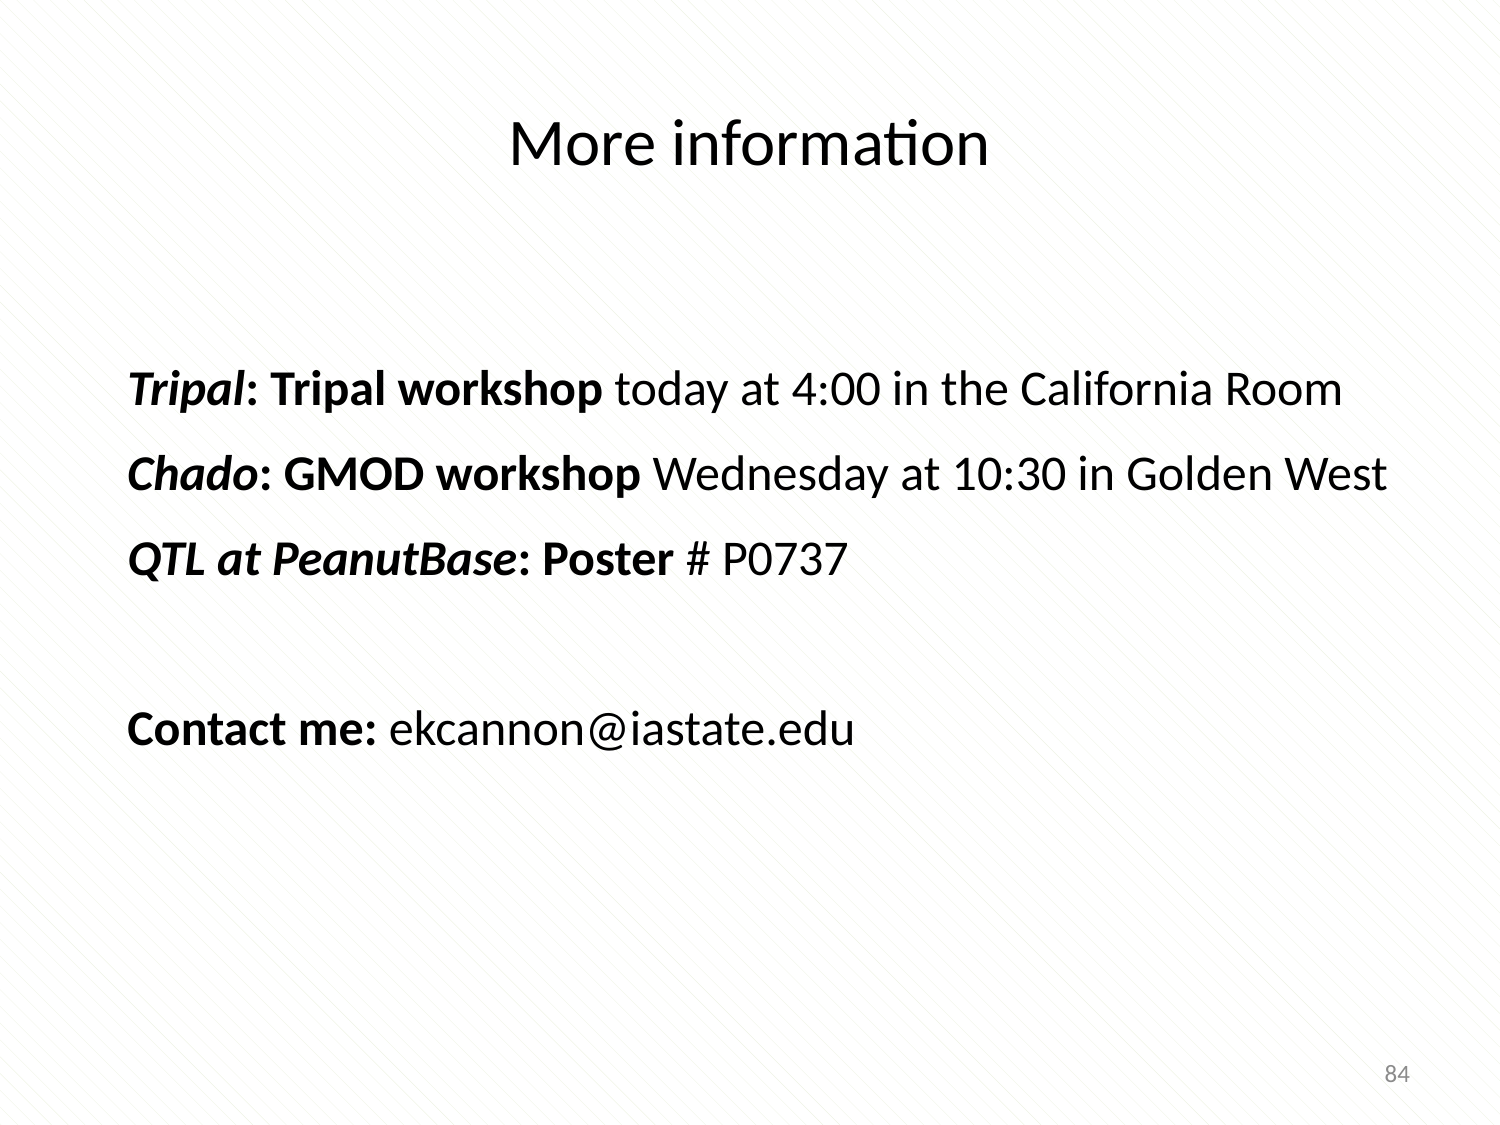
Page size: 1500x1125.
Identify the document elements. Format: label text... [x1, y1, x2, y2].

text_box Tripal: Tripal workshop today at 4:00 in the California Room Chado: GMOD workshop Wednesday at 10:30 in Golden West QTL at PeanutBase: Poster # P0737 Contact me: ekcannon@iastate.edu [112, 348, 1404, 764]
title More information [75, 45, 1425, 233]
slide_number 84 [1074, 1042, 1425, 1103]
